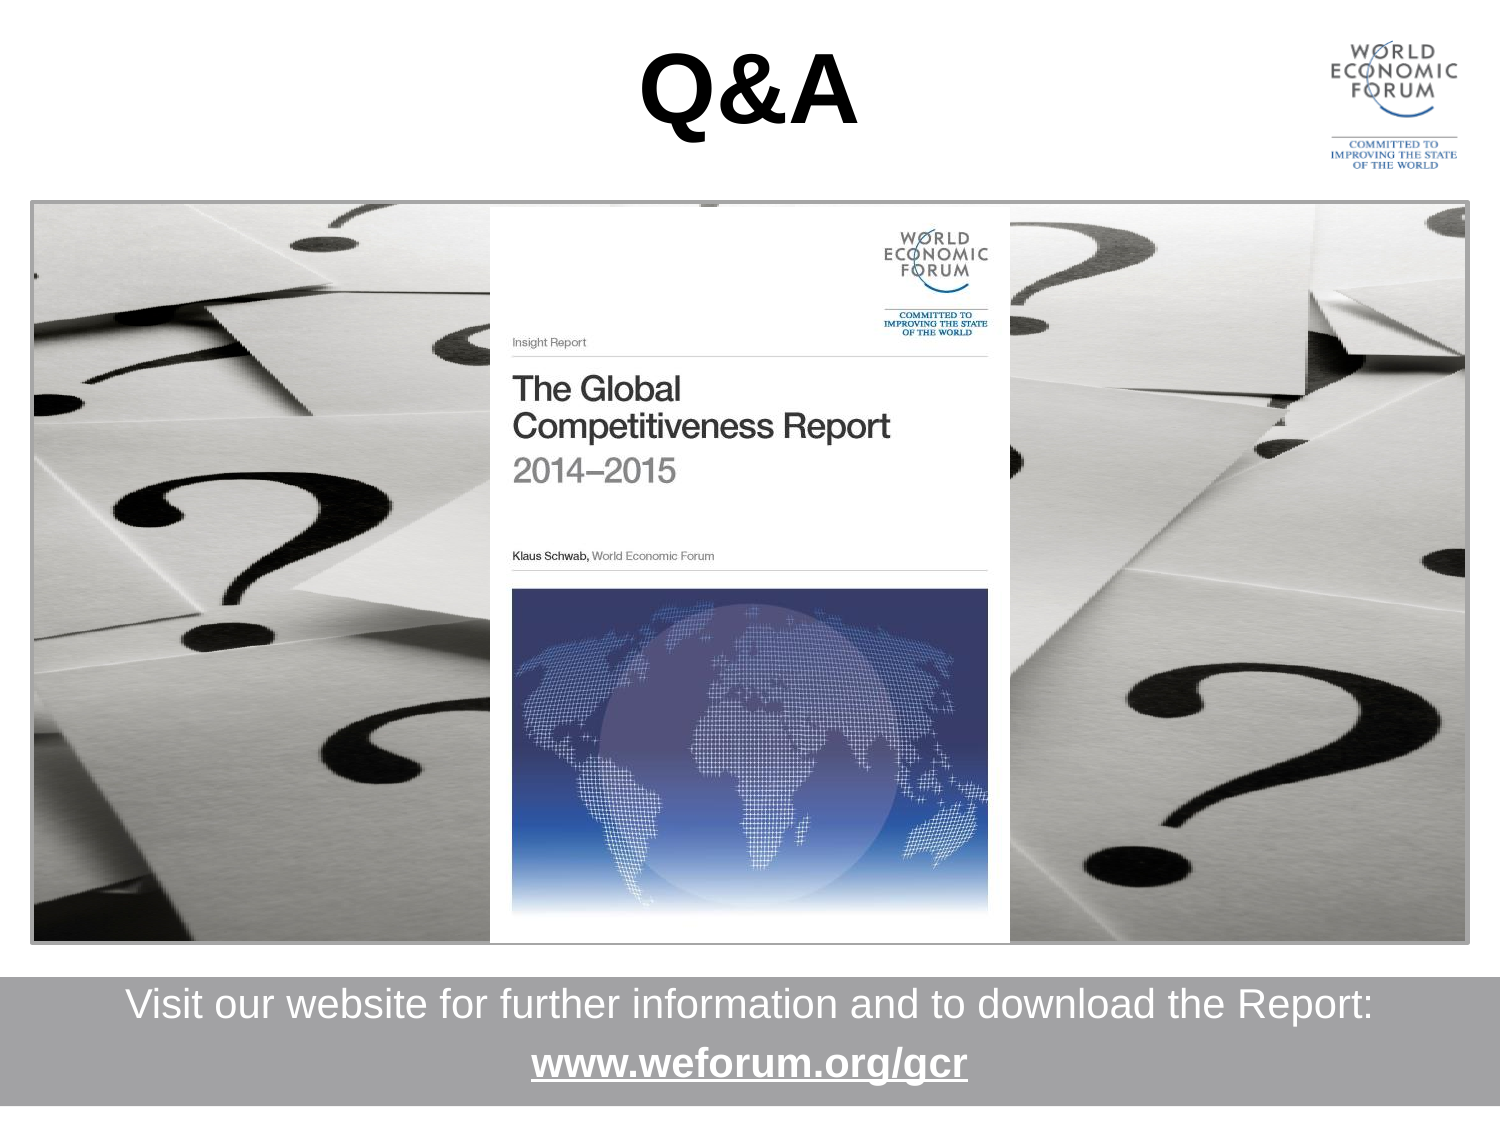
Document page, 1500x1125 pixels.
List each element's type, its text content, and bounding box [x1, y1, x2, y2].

picture [1380, 39, 1458, 170]
text_box Q&A [120, 15, 1380, 204]
picture [489, 207, 1011, 943]
text_box [30, 200, 1470, 945]
text_box Visit our website for further information and to download the Report: www.weforum.org/gcr [0, 977, 1500, 1107]
